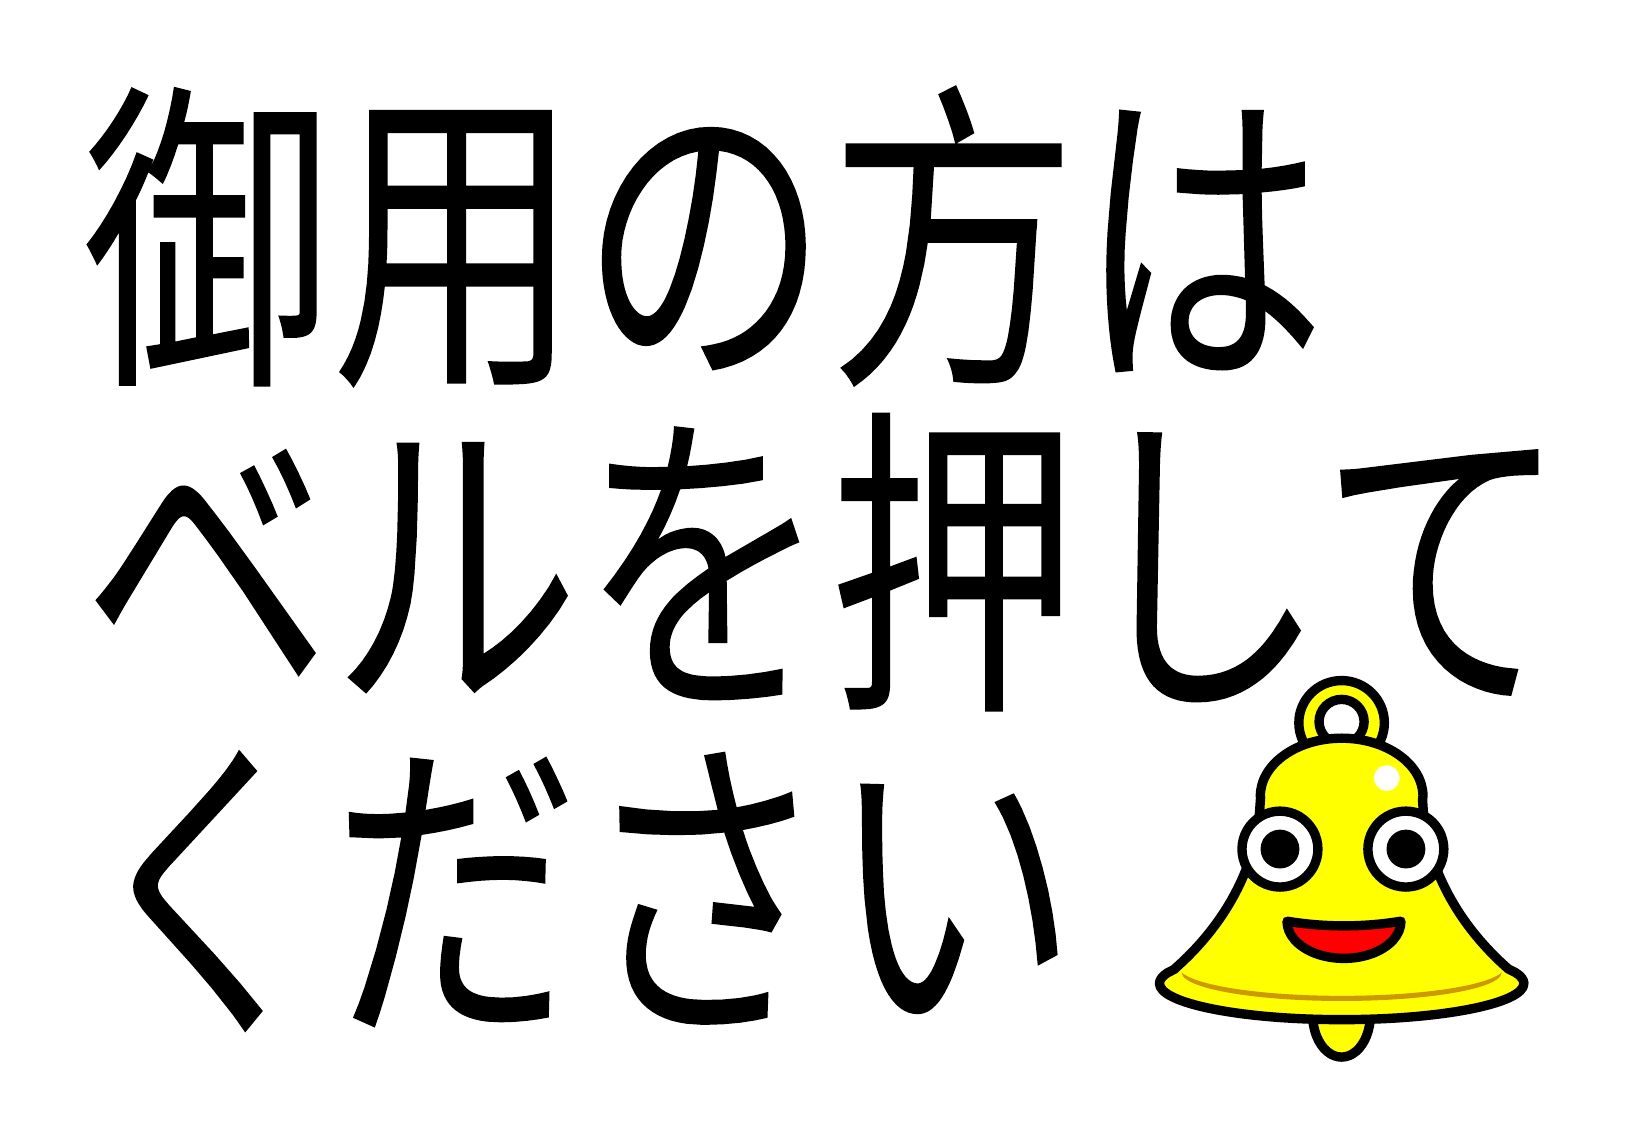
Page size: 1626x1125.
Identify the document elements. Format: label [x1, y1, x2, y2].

text_box [1159, 680, 1525, 1058]
